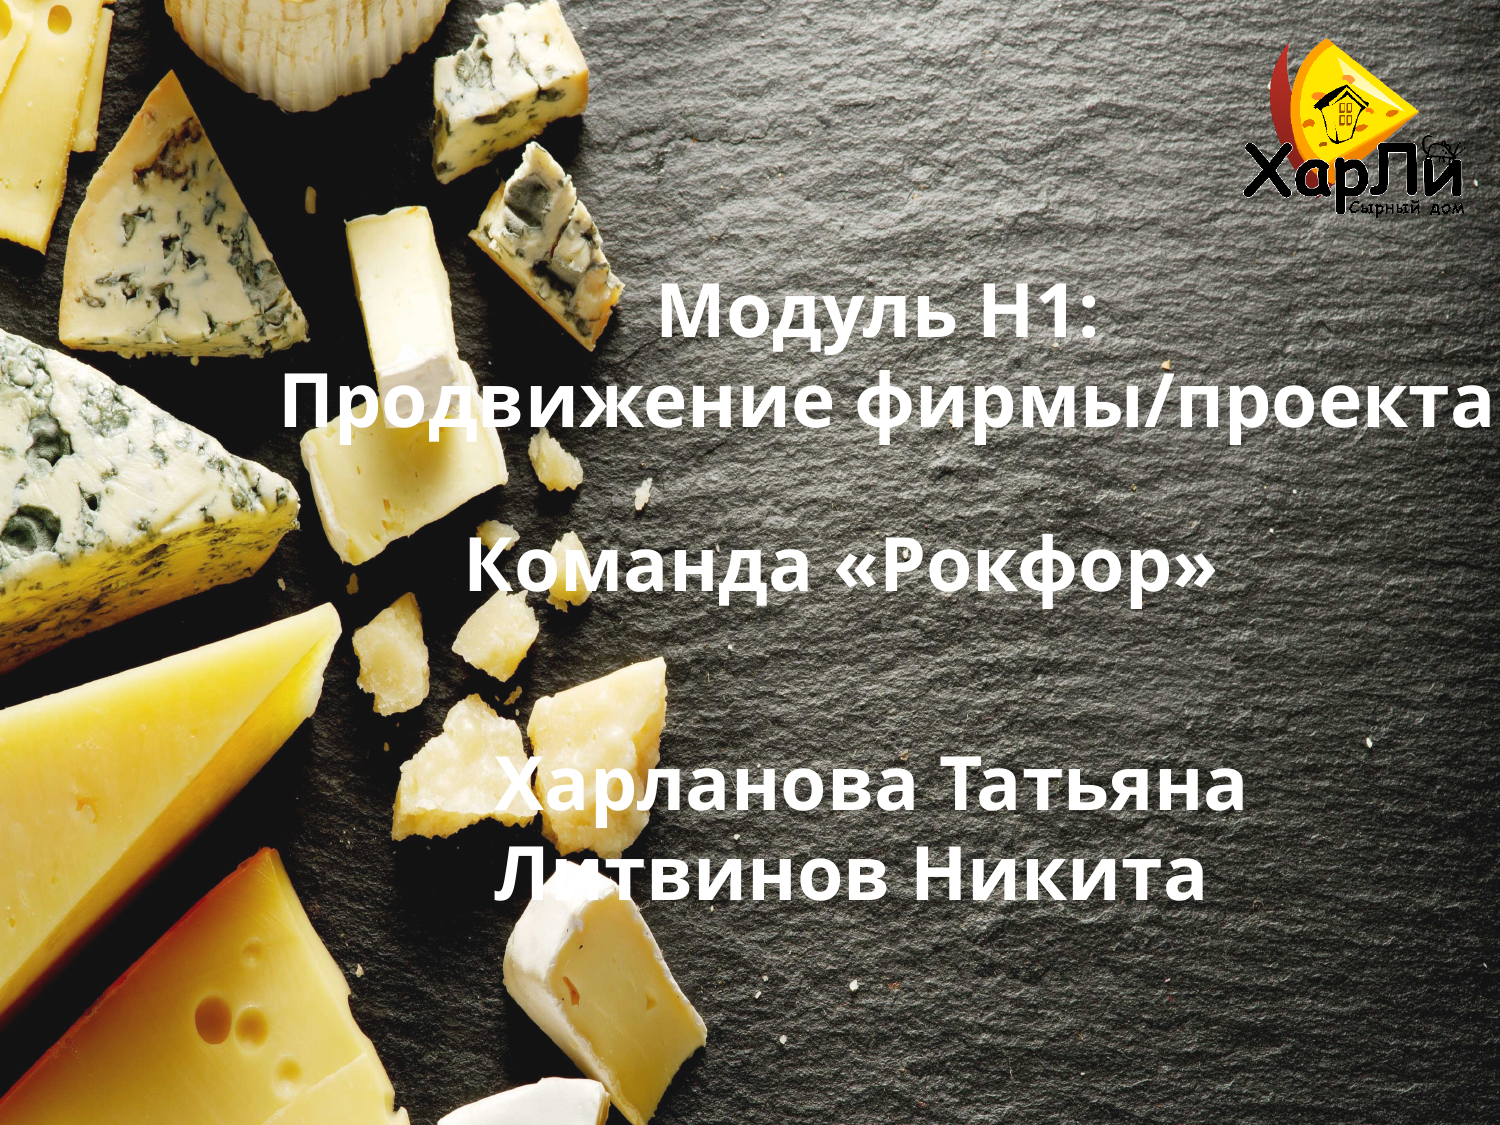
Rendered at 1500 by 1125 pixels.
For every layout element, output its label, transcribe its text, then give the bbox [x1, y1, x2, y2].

text_box Команда «Рокфор» [431, 509, 1253, 615]
text_box Модуль Н1: Продвижение фирмы/проекта [253, 255, 1500, 451]
picture [0, 0, 1500, 1125]
text_box Харланова Татьяна Литвинов Никита [479, 727, 1295, 923]
